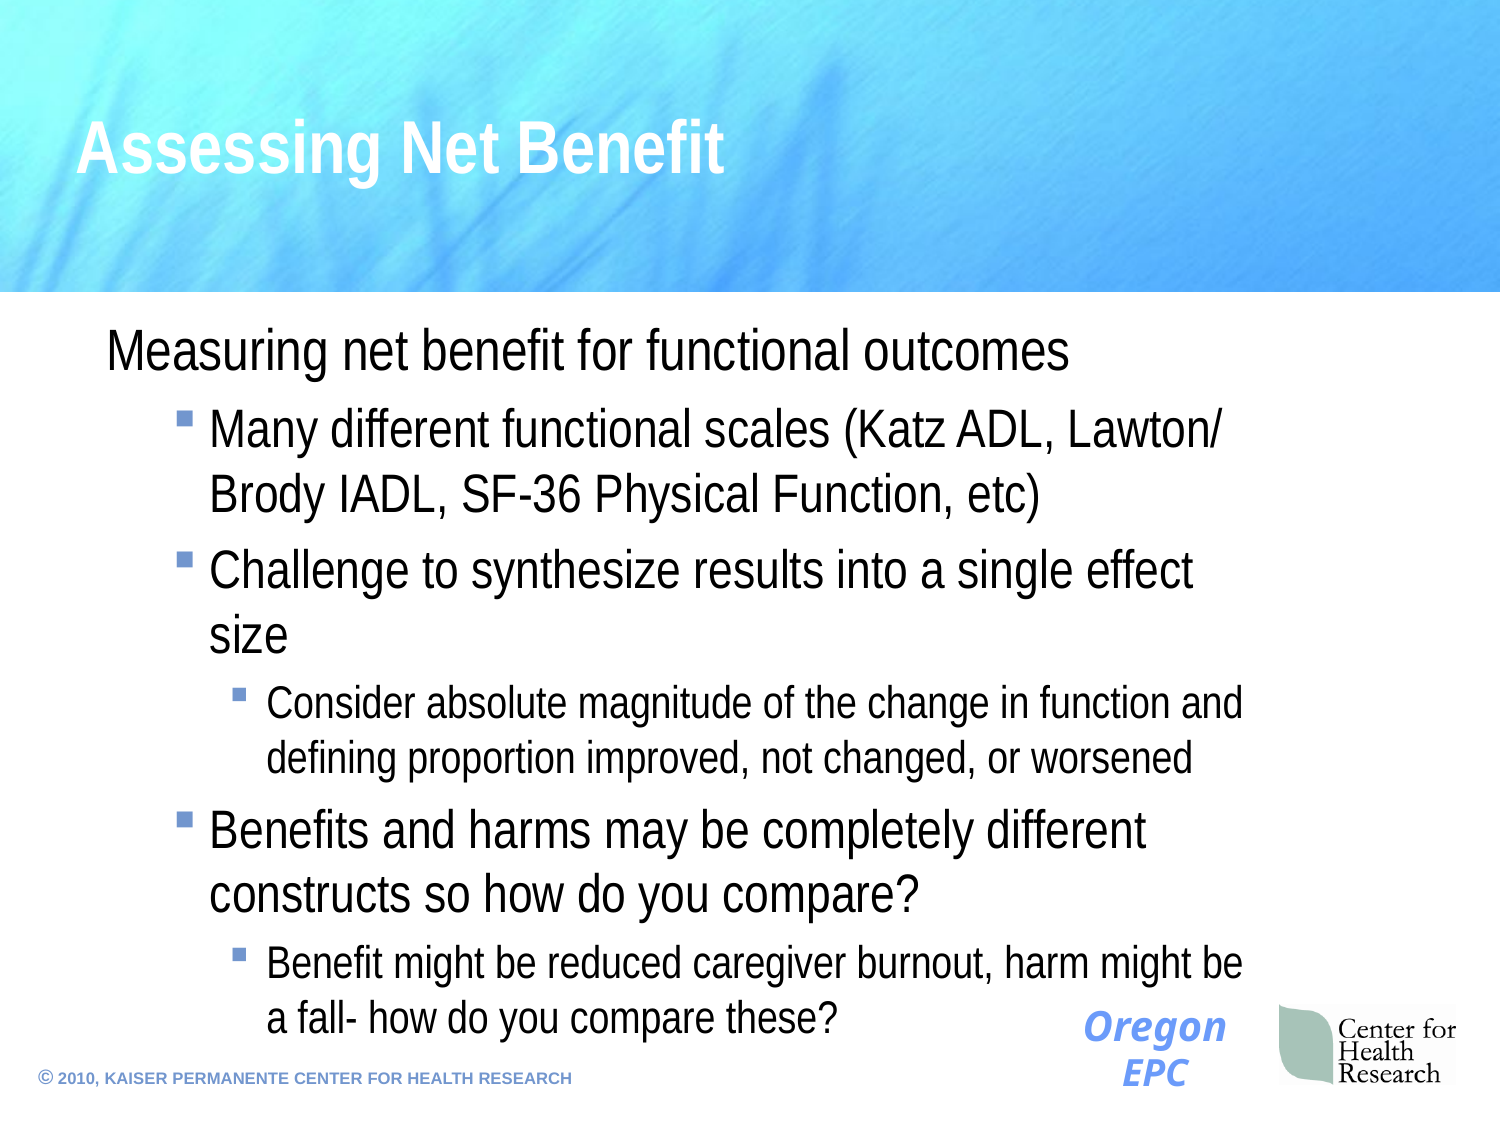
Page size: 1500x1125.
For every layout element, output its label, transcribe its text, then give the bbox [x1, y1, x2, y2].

list Measuring net benefit for functional outcomes Many different functional scales (Katz ADL, Lawton/ Brody IADL, SF-36 Physical Function, etc) Challenge to synthesize results into a single effect size Consider absolute magnitude of the change in function and defining proportion improved, not changed, or worsened Benefits and harms may be completely different constructs so how do you compare? Benefit might be reduced caregiver burnout, harm might be a fall- how do you compare these? [105, 312, 1257, 1001]
picture [1279, 1004, 1456, 1085]
picture [0, 0, 1500, 292]
slide_number 15 [1074, 1025, 1388, 1100]
title Assessing Net Benefit [75, 39, 1388, 255]
